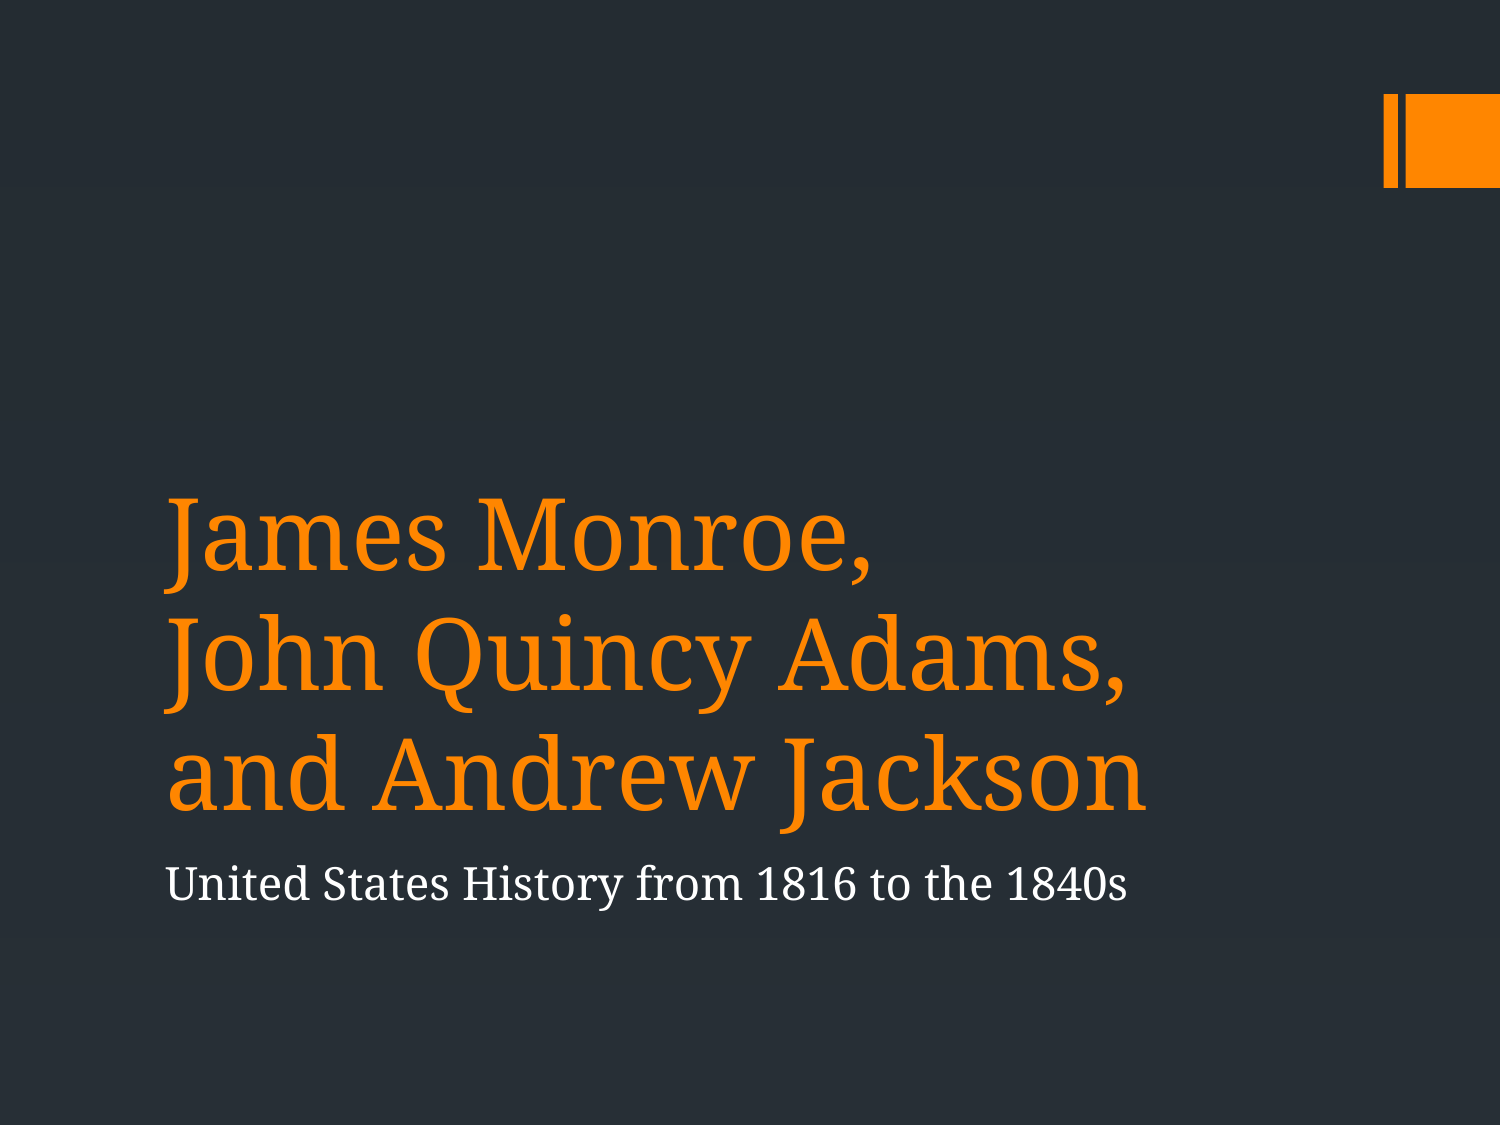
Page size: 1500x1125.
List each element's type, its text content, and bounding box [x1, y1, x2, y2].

subtitle United States History from 1816 to the 1840s [150, 847, 1350, 1036]
title James Monroe, John Quincy Adams, and Andrew Jackson [150, 412, 1350, 839]
